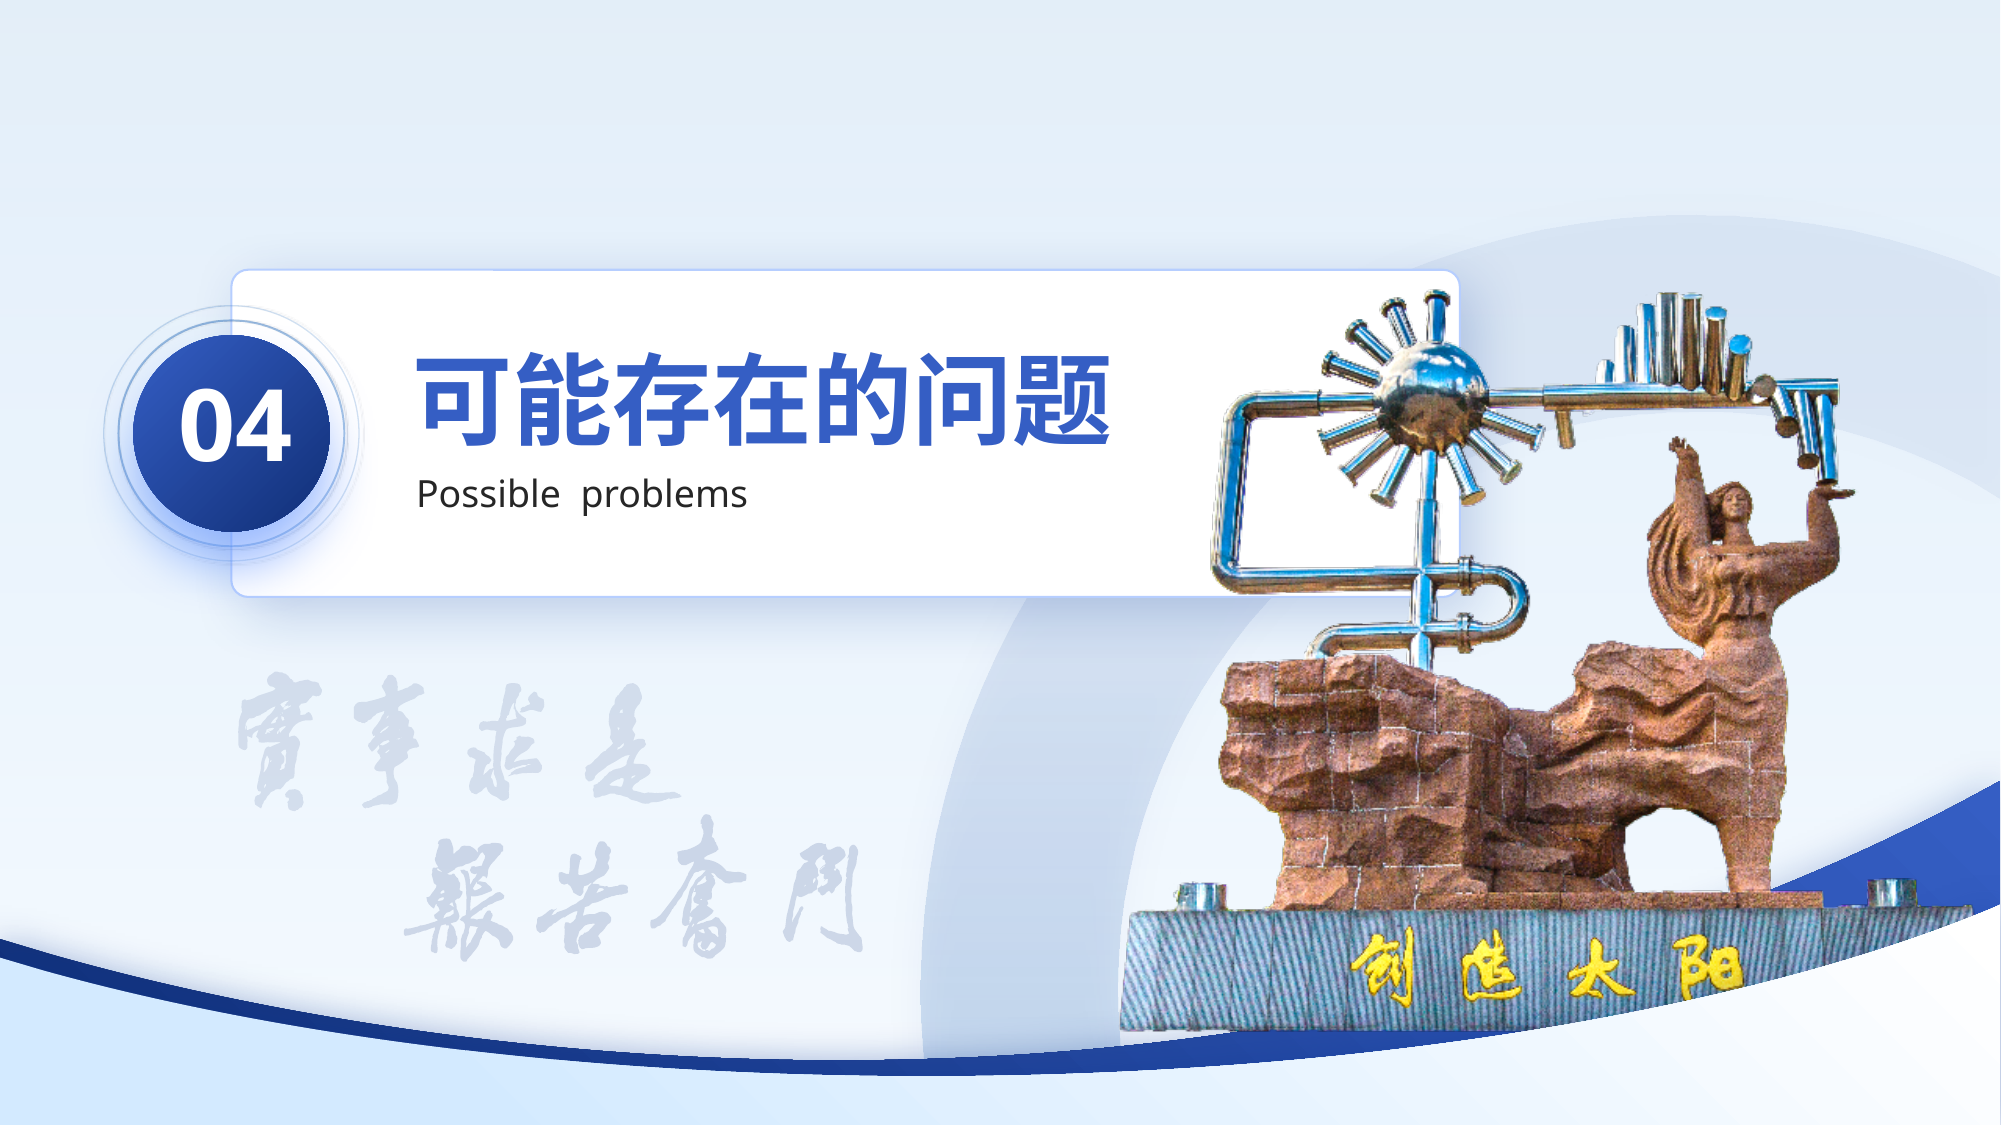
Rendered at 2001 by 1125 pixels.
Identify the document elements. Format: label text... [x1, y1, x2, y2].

picture [1100, 204, 2001, 1125]
text_box 可能存在的问题 [412, 335, 1072, 459]
text_box Possible problems [401, 462, 892, 522]
text_box 04 [126, 361, 345, 485]
